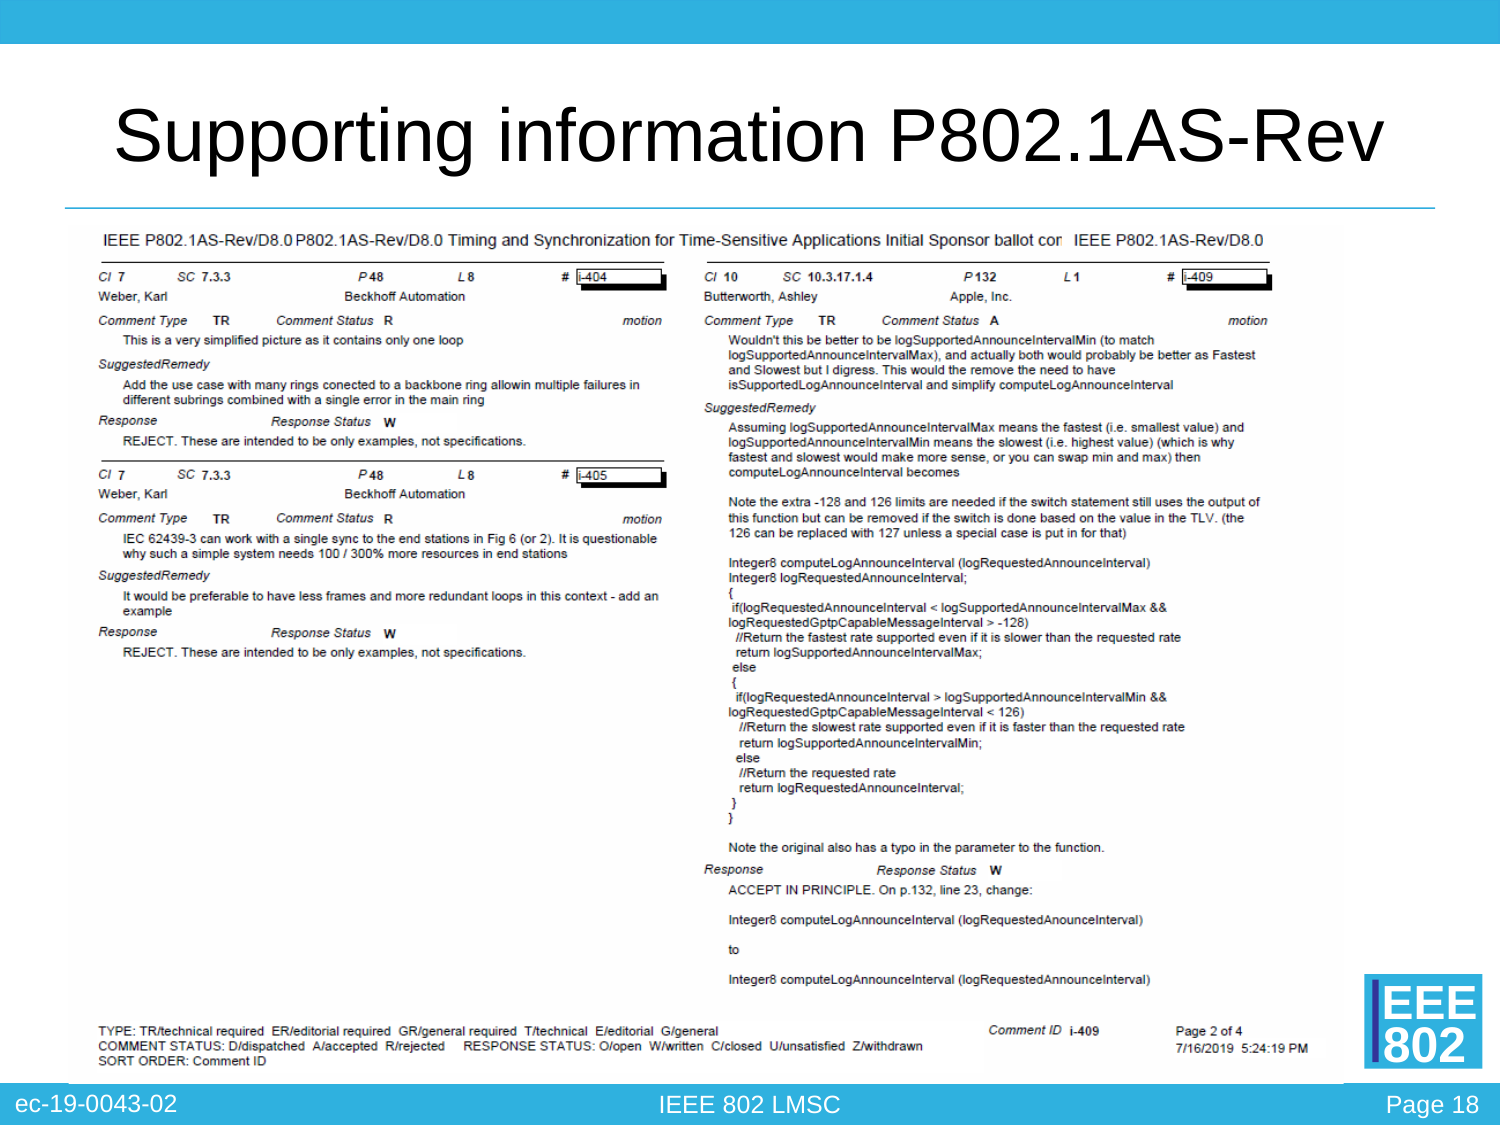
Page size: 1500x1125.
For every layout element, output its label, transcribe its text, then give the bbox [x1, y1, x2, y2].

picture [68, 224, 1344, 1084]
title Supporting information P802.1AS-Rev [75, 66, 1425, 197]
